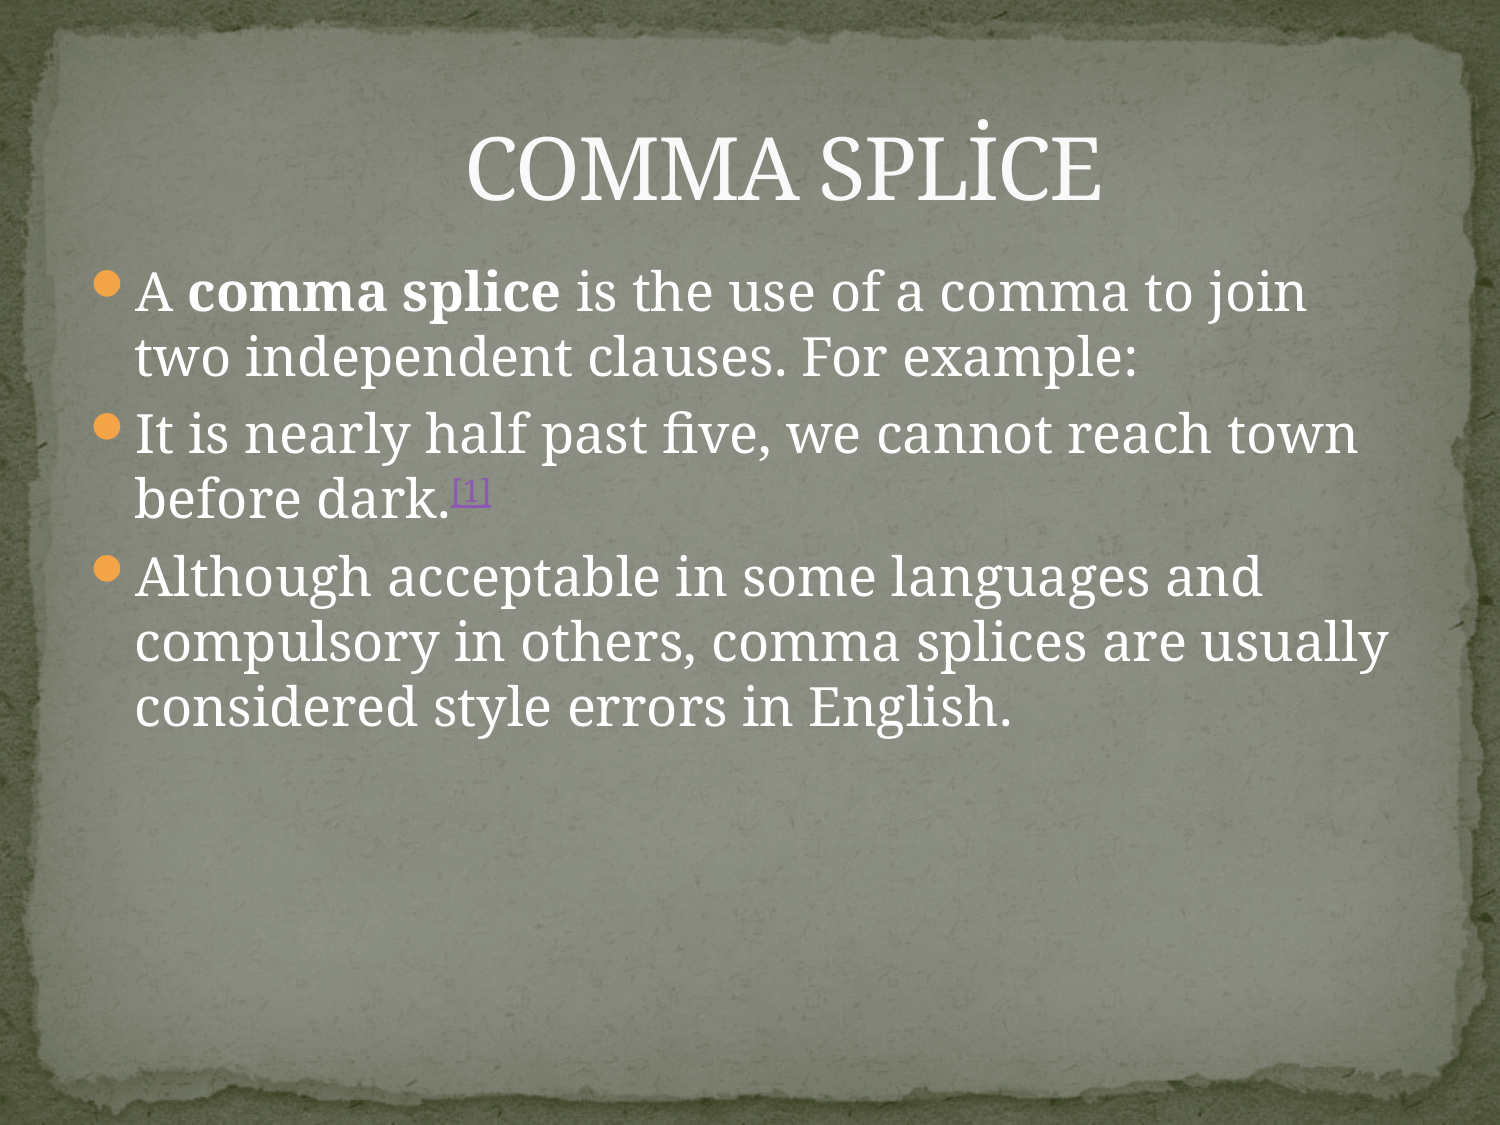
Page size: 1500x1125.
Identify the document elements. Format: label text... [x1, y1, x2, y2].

list A comma splice is the use of a comma to join two independent clauses. For example: It is nearly half past five, we cannot reach town before dark.[1] Although acceptable in some languages and compulsory in others, comma splices are usually considered style errors in English. [75, 249, 1425, 1000]
title COMMA SPLİCE [74, 24, 1425, 225]
